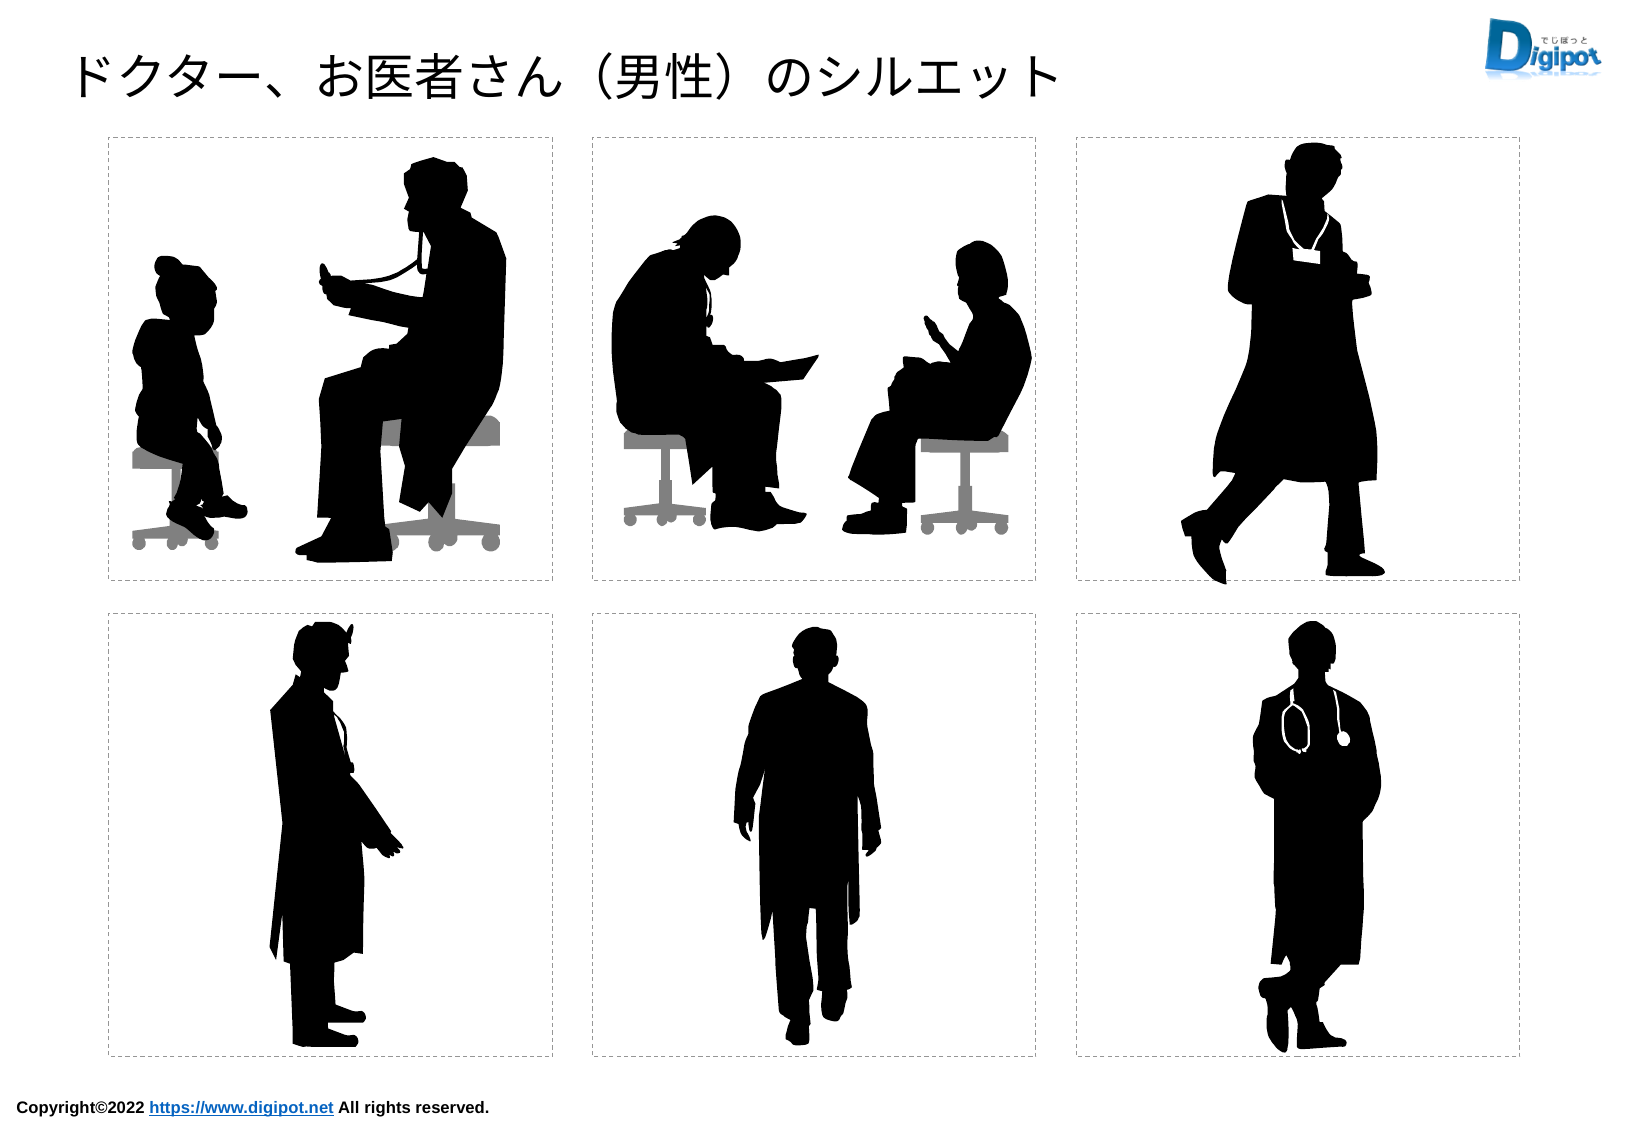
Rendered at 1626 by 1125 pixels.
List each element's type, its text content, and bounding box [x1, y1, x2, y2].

text_box [269, 621, 404, 1047]
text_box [1180, 142, 1385, 585]
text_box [611, 215, 1032, 535]
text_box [1252, 621, 1382, 1053]
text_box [132, 157, 507, 563]
text_box [733, 626, 882, 1046]
text_box ドクター、お医者さん（男性）のシルエット [51, 38, 1079, 113]
picture [1485, 18, 1602, 82]
